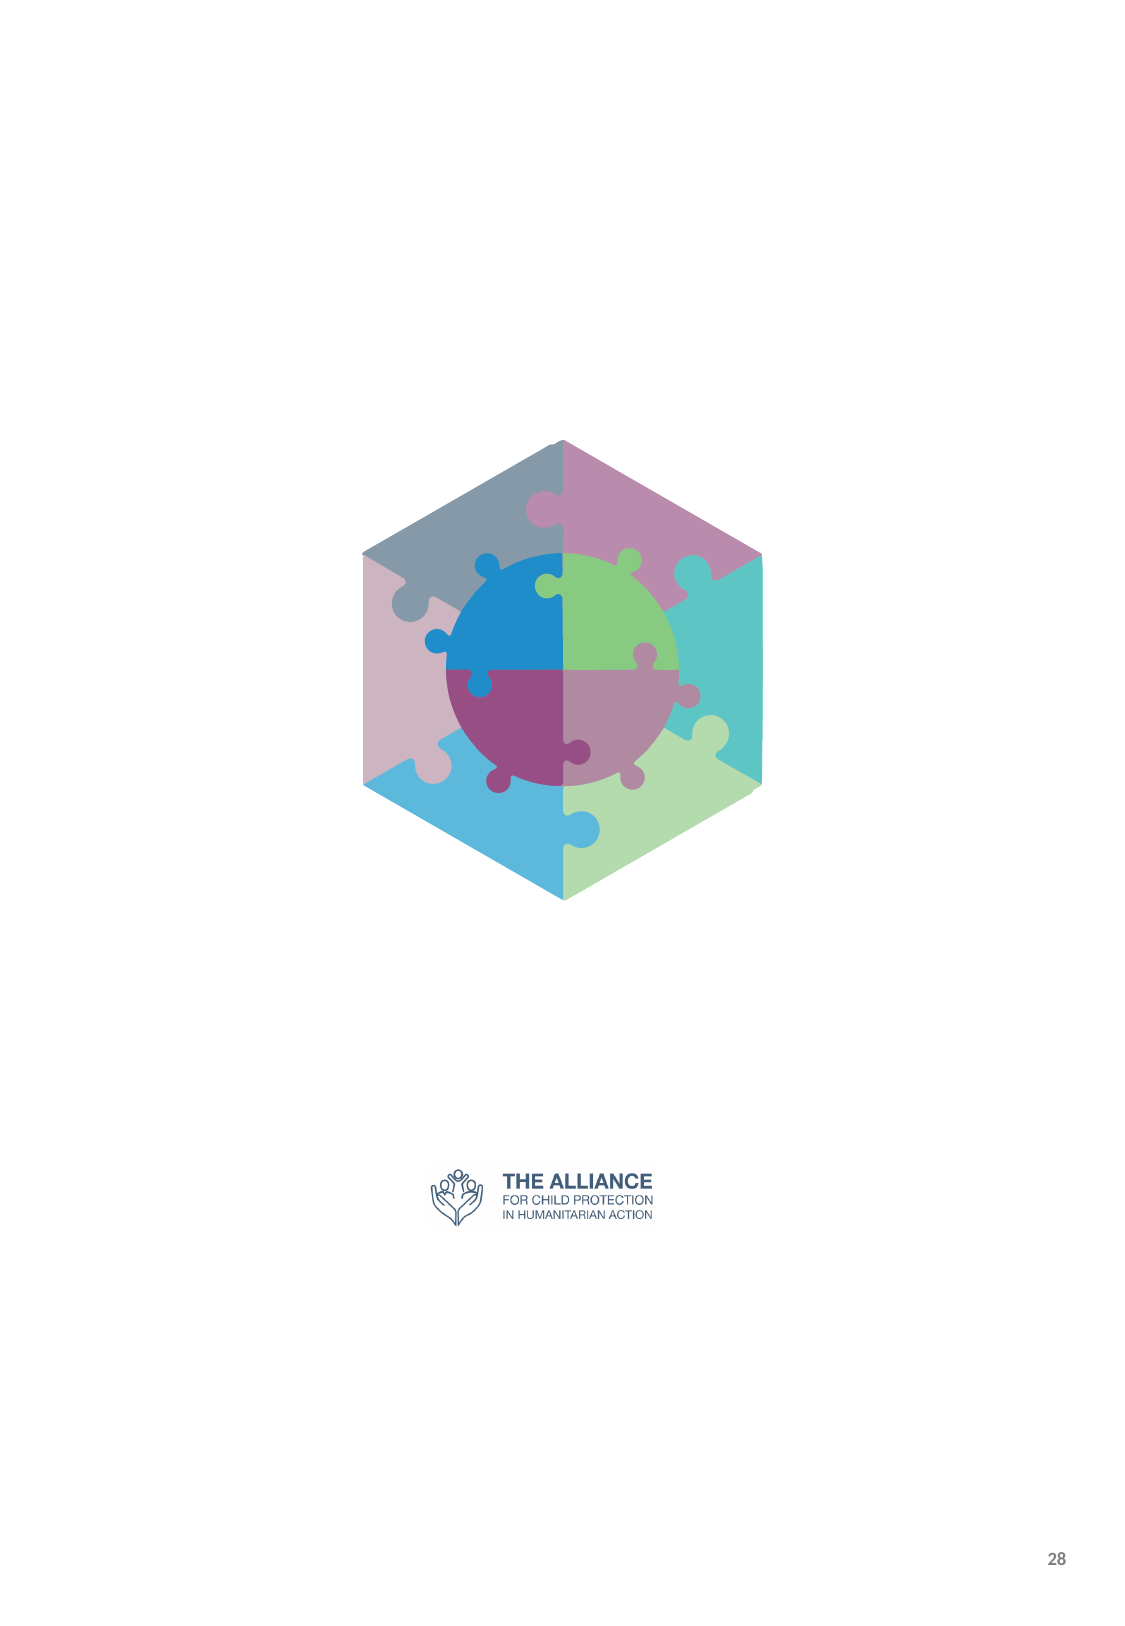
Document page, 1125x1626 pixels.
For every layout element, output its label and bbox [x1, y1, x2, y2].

picture [420, 1160, 659, 1232]
picture [362, 439, 763, 901]
